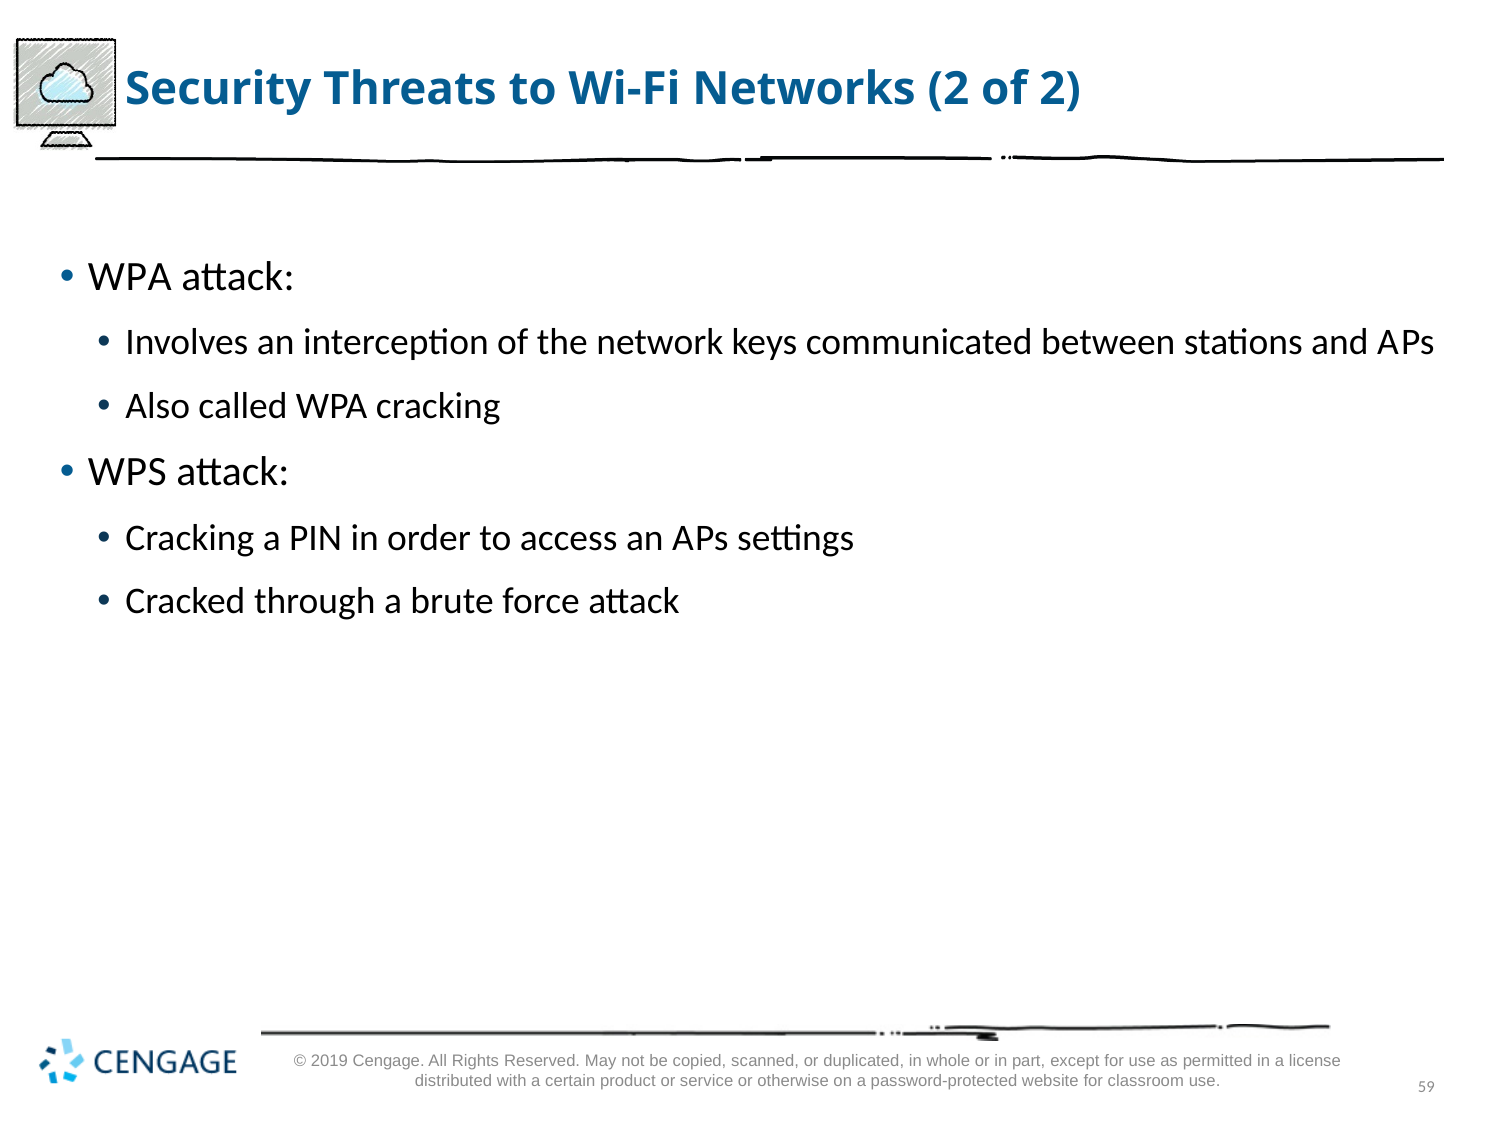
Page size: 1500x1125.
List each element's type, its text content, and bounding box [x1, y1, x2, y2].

footer © 2019 Cengage. All Rights Reserved. May not be copied, scanned, or duplicated, in whole or in part, except for use as permitted in a license distributed with a certain product or service or otherwise on a password-protected website for classroom use. [262, 1050, 1375, 1091]
picture [13, 36, 117, 151]
picture [95, 155, 1444, 163]
picture [261, 1024, 1331, 1041]
title Security Threats to Wi-Fi Networks (2 of 2) [125, 66, 1442, 116]
picture [19, 1025, 249, 1096]
list W P A attack: Involves an interception of the network keys communicated between stations and A Ps Also called WPA cracking W P S attack: Cracking a PIN in order to access an A Ps settings Cracked through a brute force attack [59, 252, 1441, 627]
